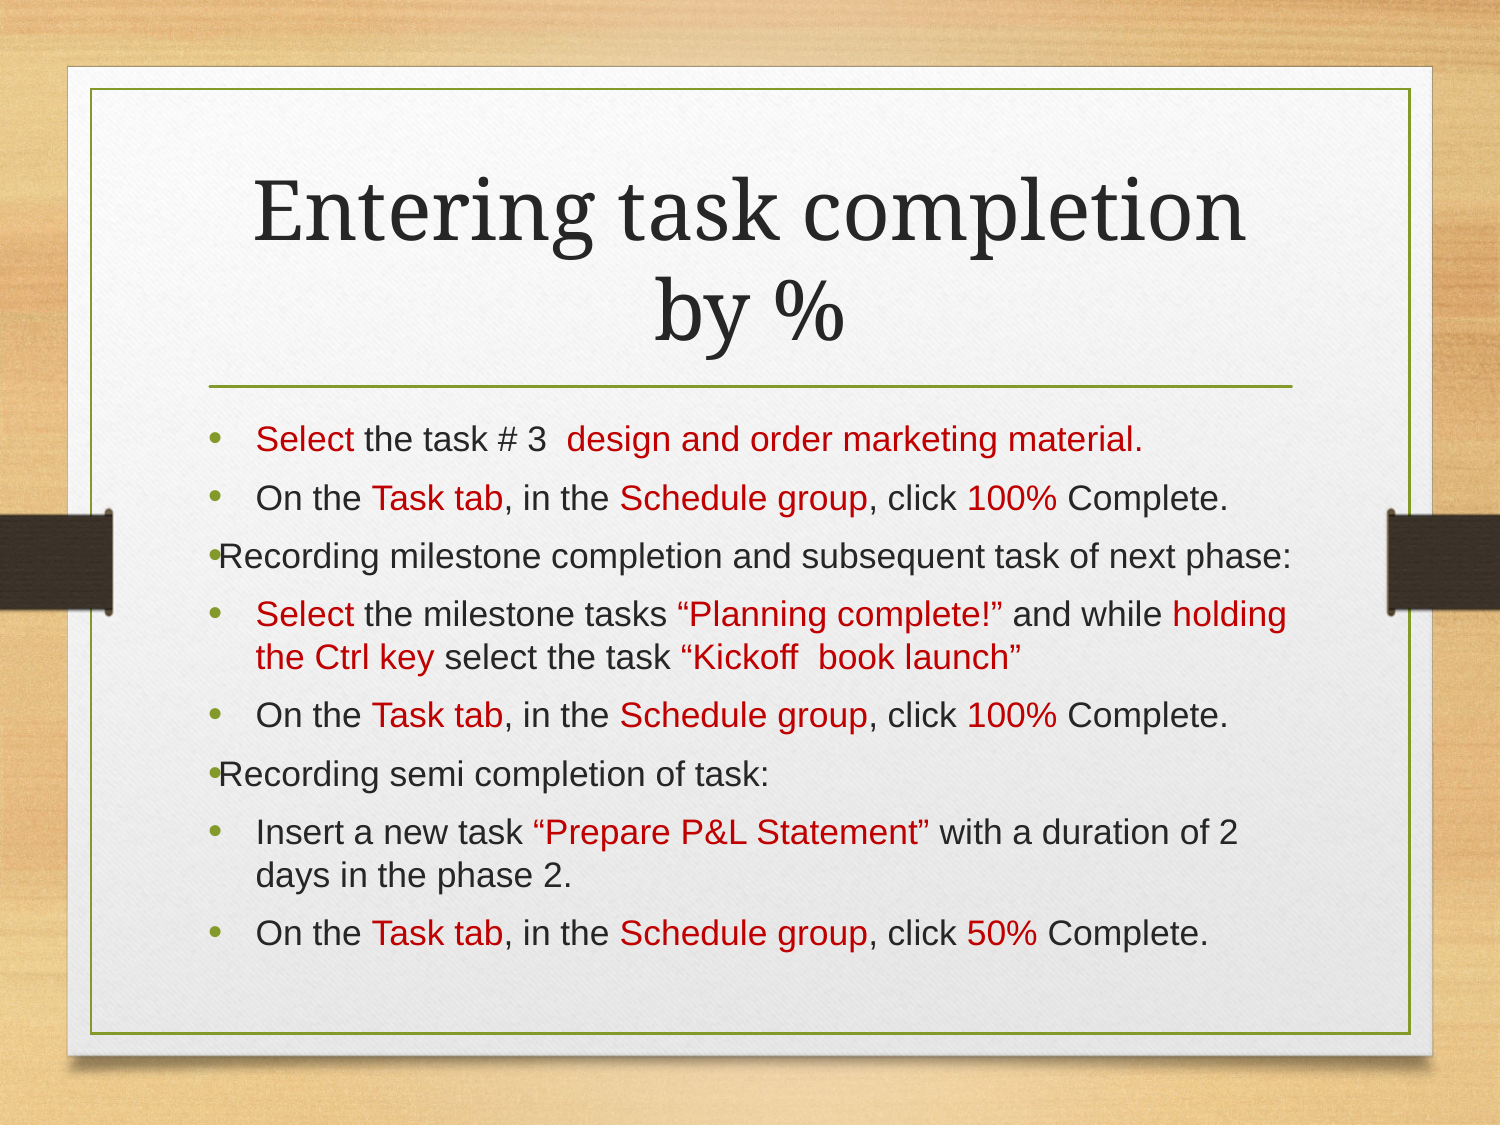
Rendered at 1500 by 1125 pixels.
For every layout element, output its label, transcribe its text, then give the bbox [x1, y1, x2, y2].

list Select the task # 3 design and order marketing material. On the Task tab, in the Schedule group, click 100% Complete. Recording milestone completion and subsequent task of next phase: Select the milestone tasks “Planning complete!” and while holding the Ctrl key select the task “Kickoff book launch” On the Task tab, in the Schedule group, click 100% Complete. Recording semi completion of task: Insert a new task “Prepare P&L Statement” with a duration of 2 days in the phase 2. On the Task tab, in the Schedule group, click 50% Complete. [193, 408, 1309, 974]
picture [0, 0, 1500, 1125]
title Entering task completion by % [193, 150, 1309, 365]
